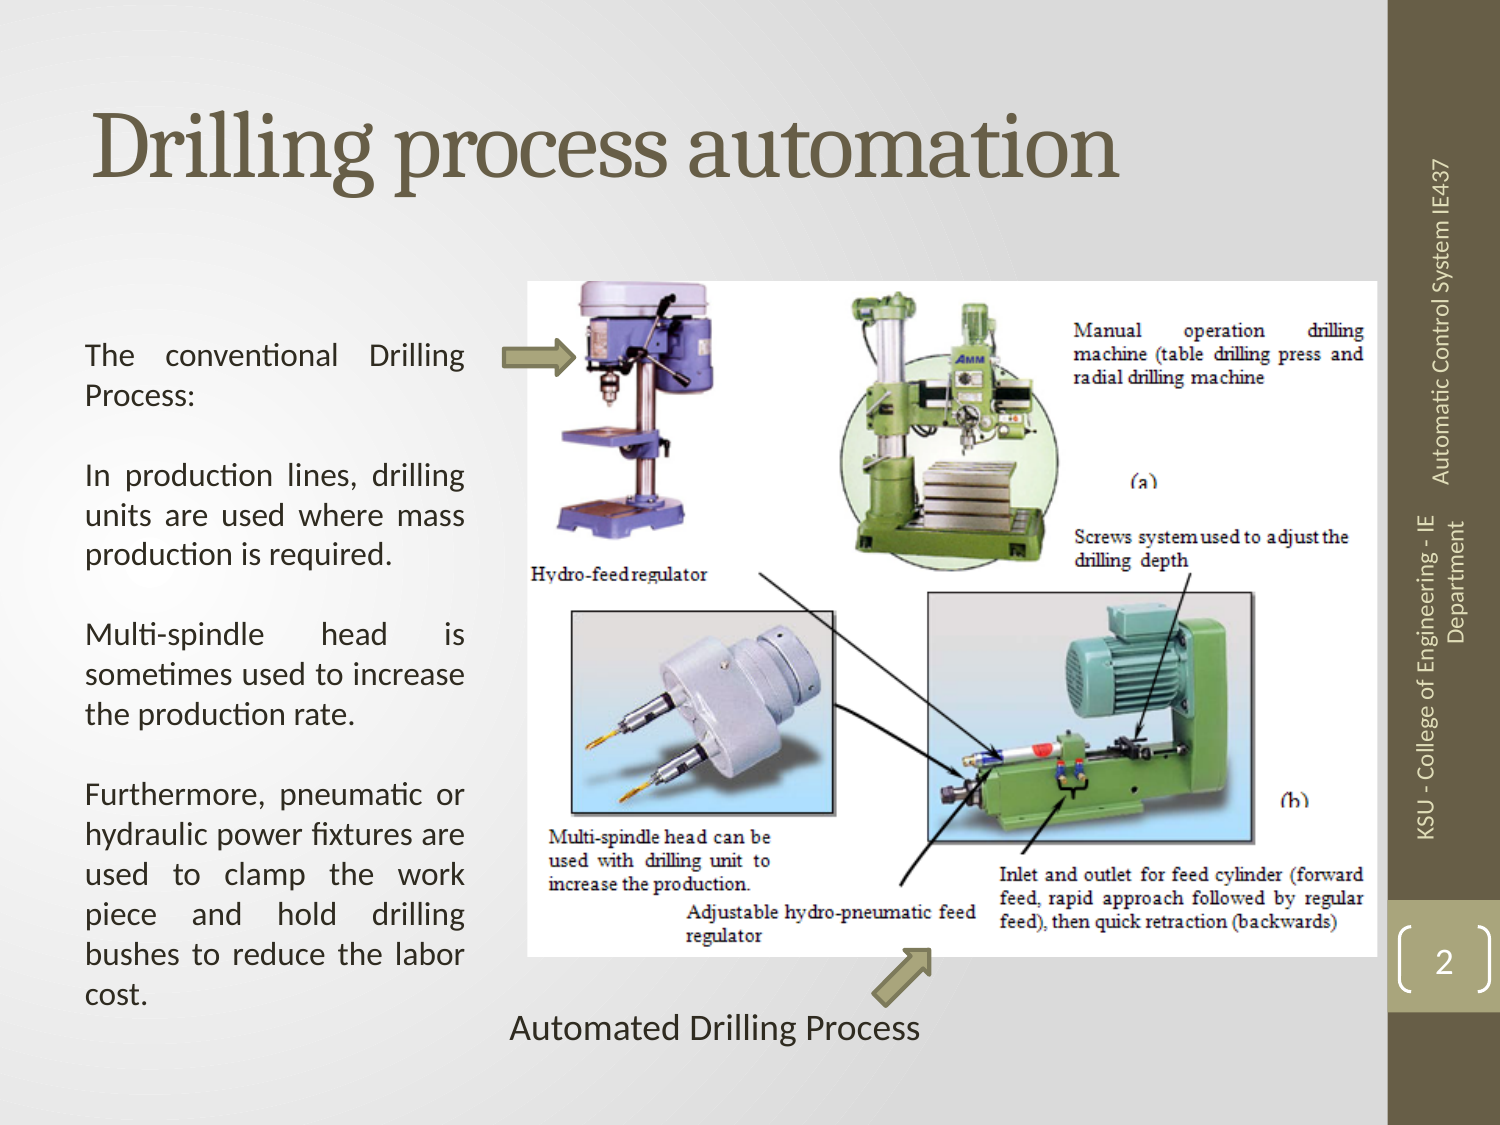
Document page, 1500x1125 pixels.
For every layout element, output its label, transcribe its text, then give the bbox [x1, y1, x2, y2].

slide_number Automatic Control System IE437 [1408, 100, 1469, 500]
slide_number 2 [1397, 925, 1492, 994]
picture [526, 280, 1378, 957]
footer KSU - College of Engineering - IE Department [1408, 500, 1469, 889]
text_box Automated Drilling Process [494, 996, 936, 1056]
text_box [871, 963, 932, 1008]
text_box The conventional Drilling Process: In production lines, drilling units are used where mass production is required. Multi-spindle head is sometimes used to increase the production rate. Furthermore, pneumatic or hydraulic power fixtures are used to clamp the work piece and hold drilling bushes to reduce the labor cost. [70, 325, 481, 1019]
title Drilling process automation [75, 45, 1325, 233]
text_box [501, 346, 524, 369]
